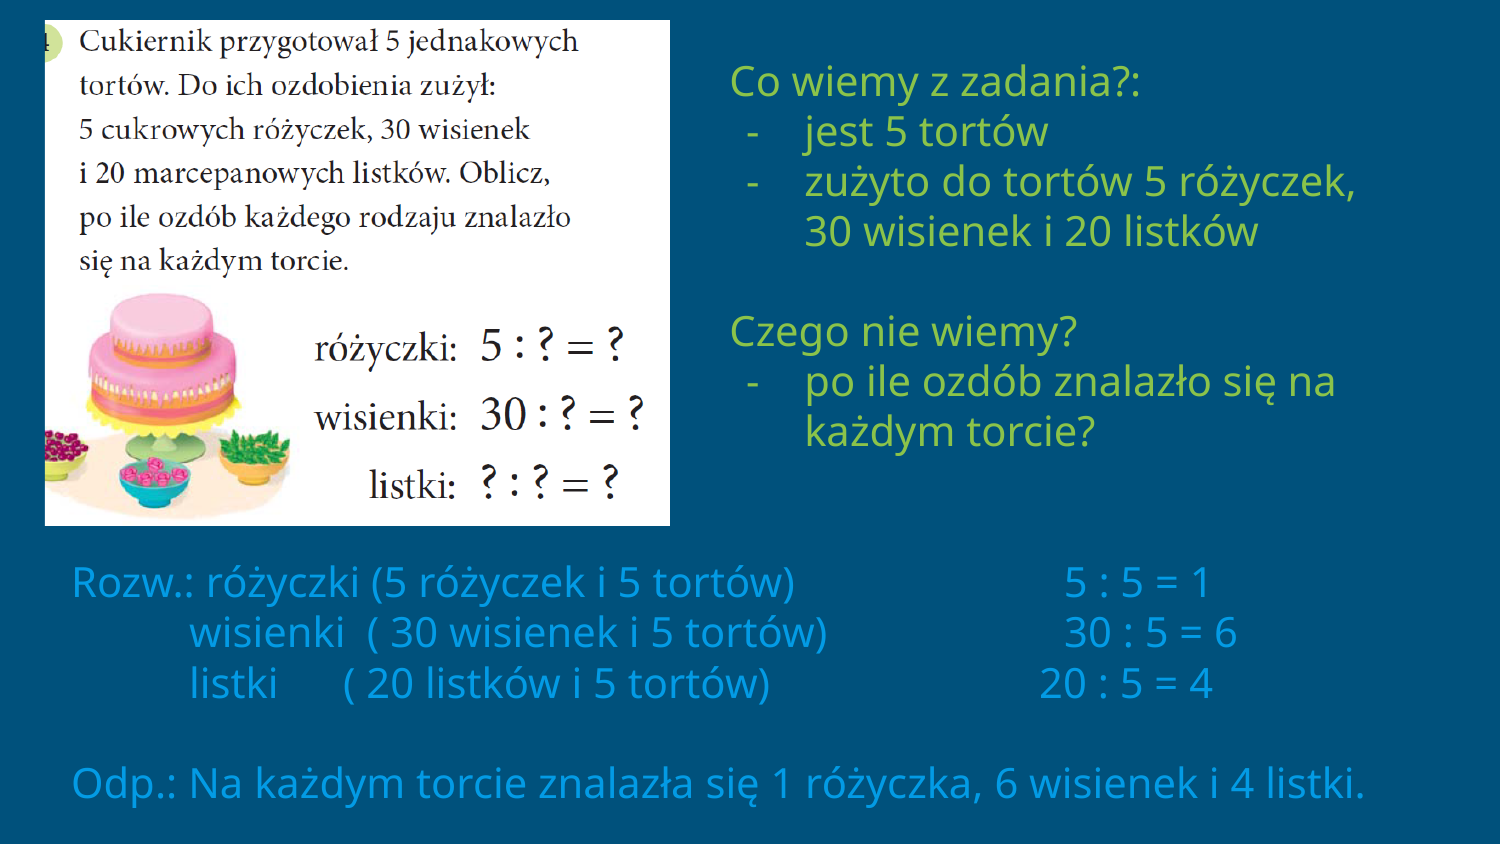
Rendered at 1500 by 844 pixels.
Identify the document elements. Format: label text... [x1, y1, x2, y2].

text_box Rozw.: różyczki (5 różyczek i 5 tortów) 5 : 5 = 1 wisienki ( 30 wisienek i 5 tortów) 30 : 5 = 6 listki ( 20 listków i 5 tortów) 20 : 5 = 4 Odp.: Na każdym torcie znalazła się 1 różyczka, 6 wisienek i 4 listki. [55, 541, 1439, 818]
picture [45, 21, 669, 525]
text_box Co wiemy z zadania?: jest 5 tortów zużyto do tortów 5 różyczek, 30 wisienek i 20 listków Czego nie wiemy? po ile ozdób znalazło się na każdym torcie? [728, 39, 1382, 526]
